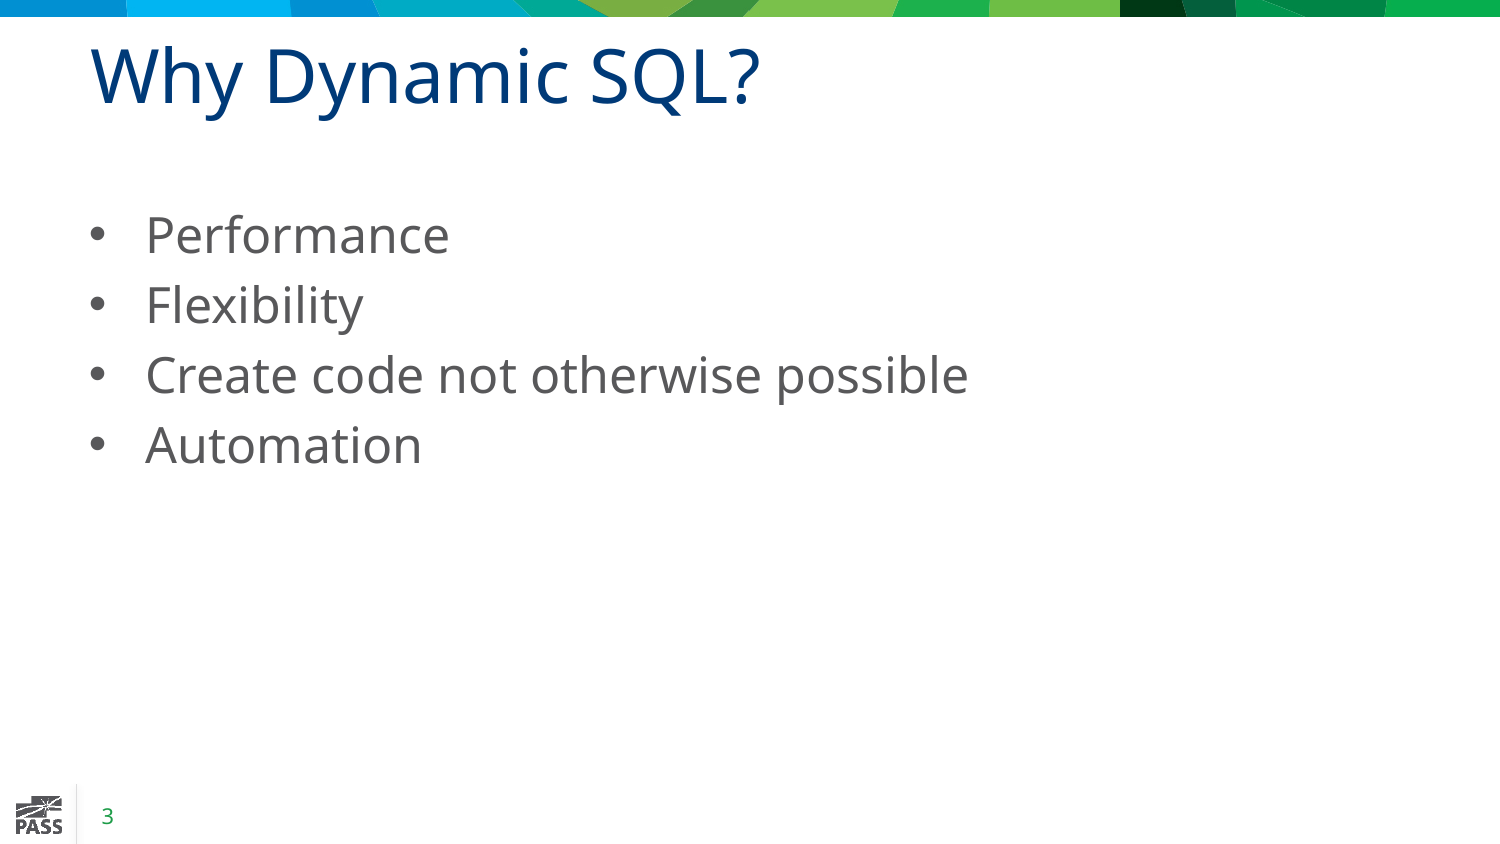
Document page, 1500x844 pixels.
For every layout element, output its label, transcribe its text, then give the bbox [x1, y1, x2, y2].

title Why Dynamic SQL? [75, 37, 1425, 139]
slide_number 3 [86, 805, 168, 830]
picture [16, 796, 62, 834]
list Performance Flexibility Create code not otherwise possible Automation [73, 196, 1426, 727]
picture [0, 0, 1500, 19]
